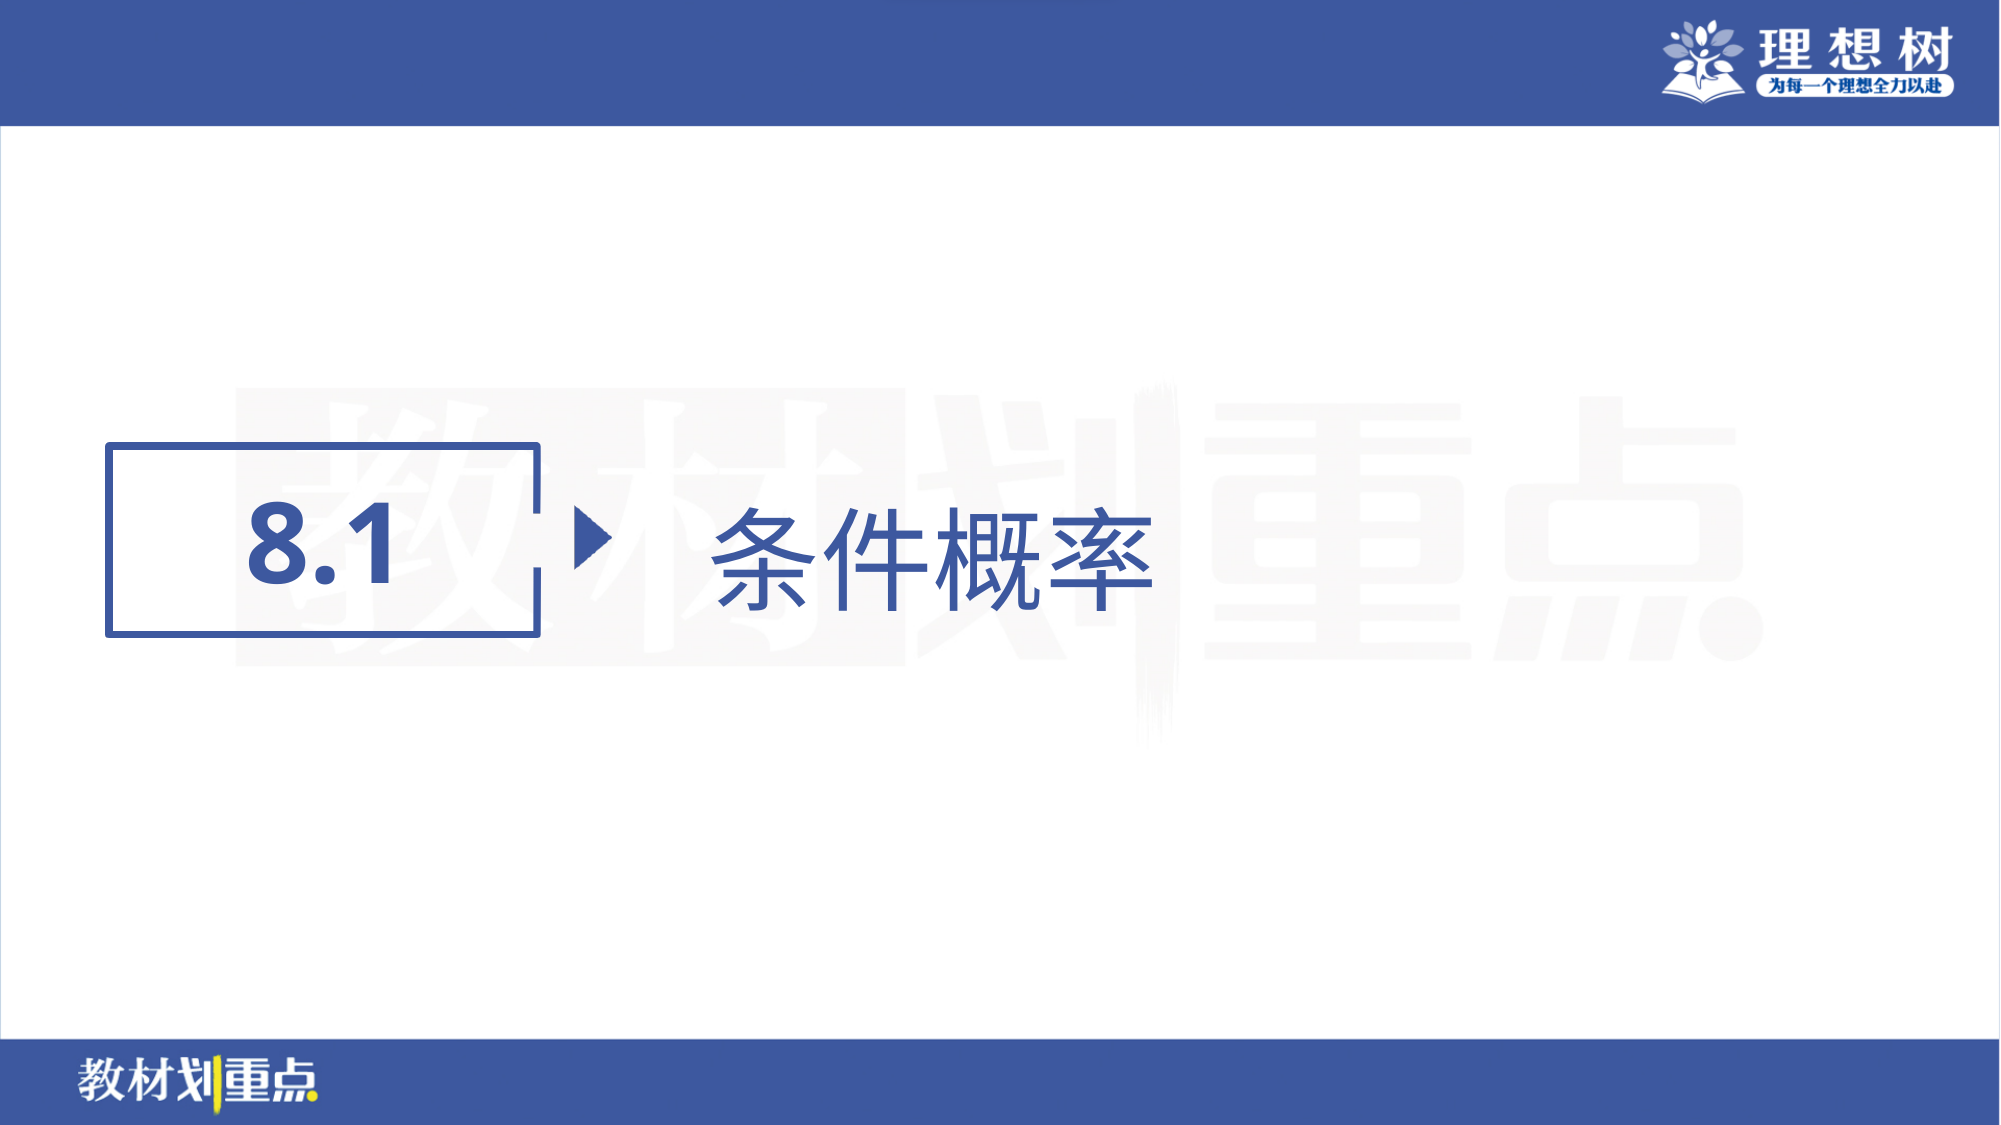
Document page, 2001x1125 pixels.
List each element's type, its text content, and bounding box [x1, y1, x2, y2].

text_box 条件概率 [708, 424, 1967, 635]
picture [0, 0, 2000, 1125]
